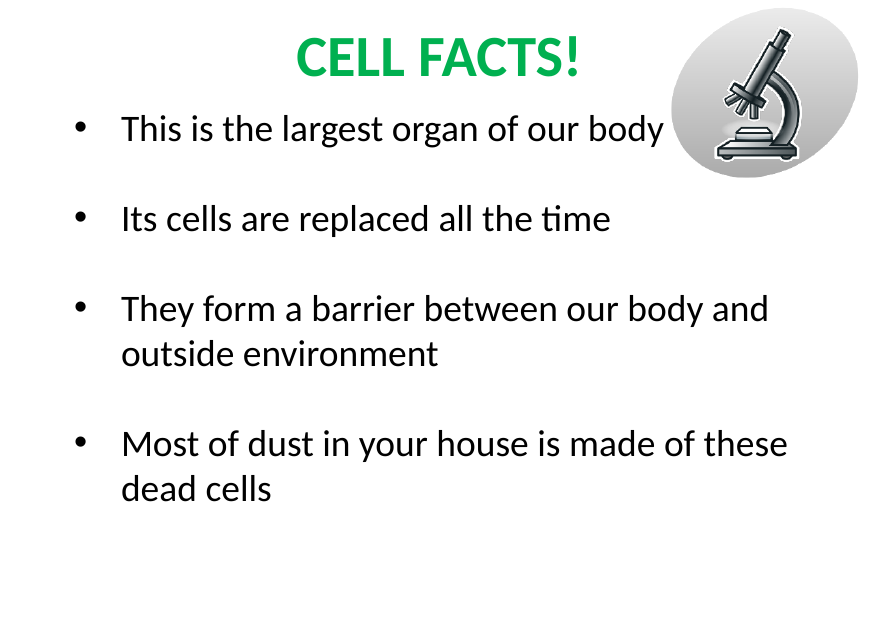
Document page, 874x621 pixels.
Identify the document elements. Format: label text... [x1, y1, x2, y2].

text_box CELL FACTS! [281, 10, 656, 97]
picture [661, 0, 868, 186]
text_box This is the largest organ of our body Its cells are replaced all the time They form a barrier between our body and outside environment Most of dust in your house is made of these dead cells [59, 96, 836, 566]
